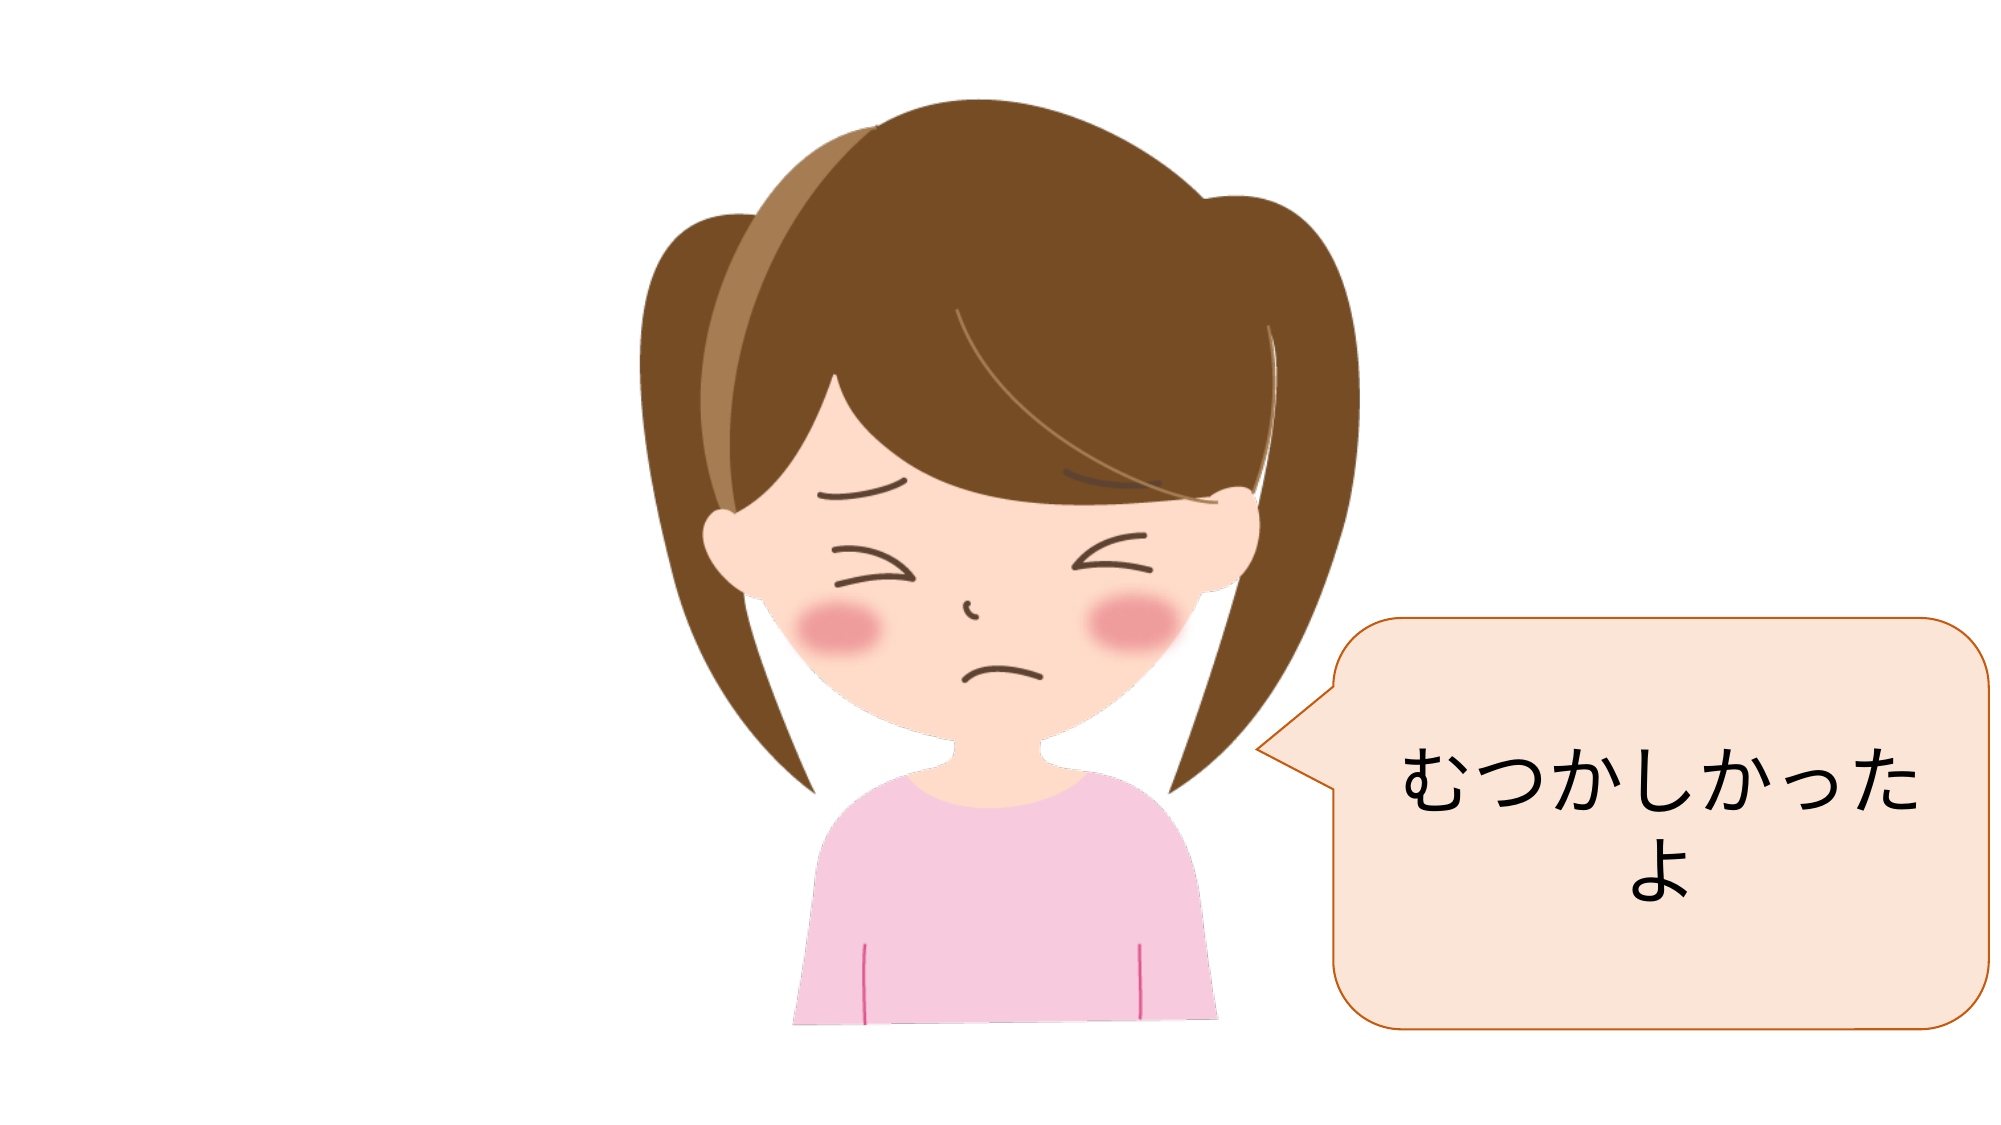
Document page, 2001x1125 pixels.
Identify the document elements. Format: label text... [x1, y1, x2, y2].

text_box むつかしかったよ [1430, 616, 1990, 1031]
picture [570, 47, 1430, 1078]
